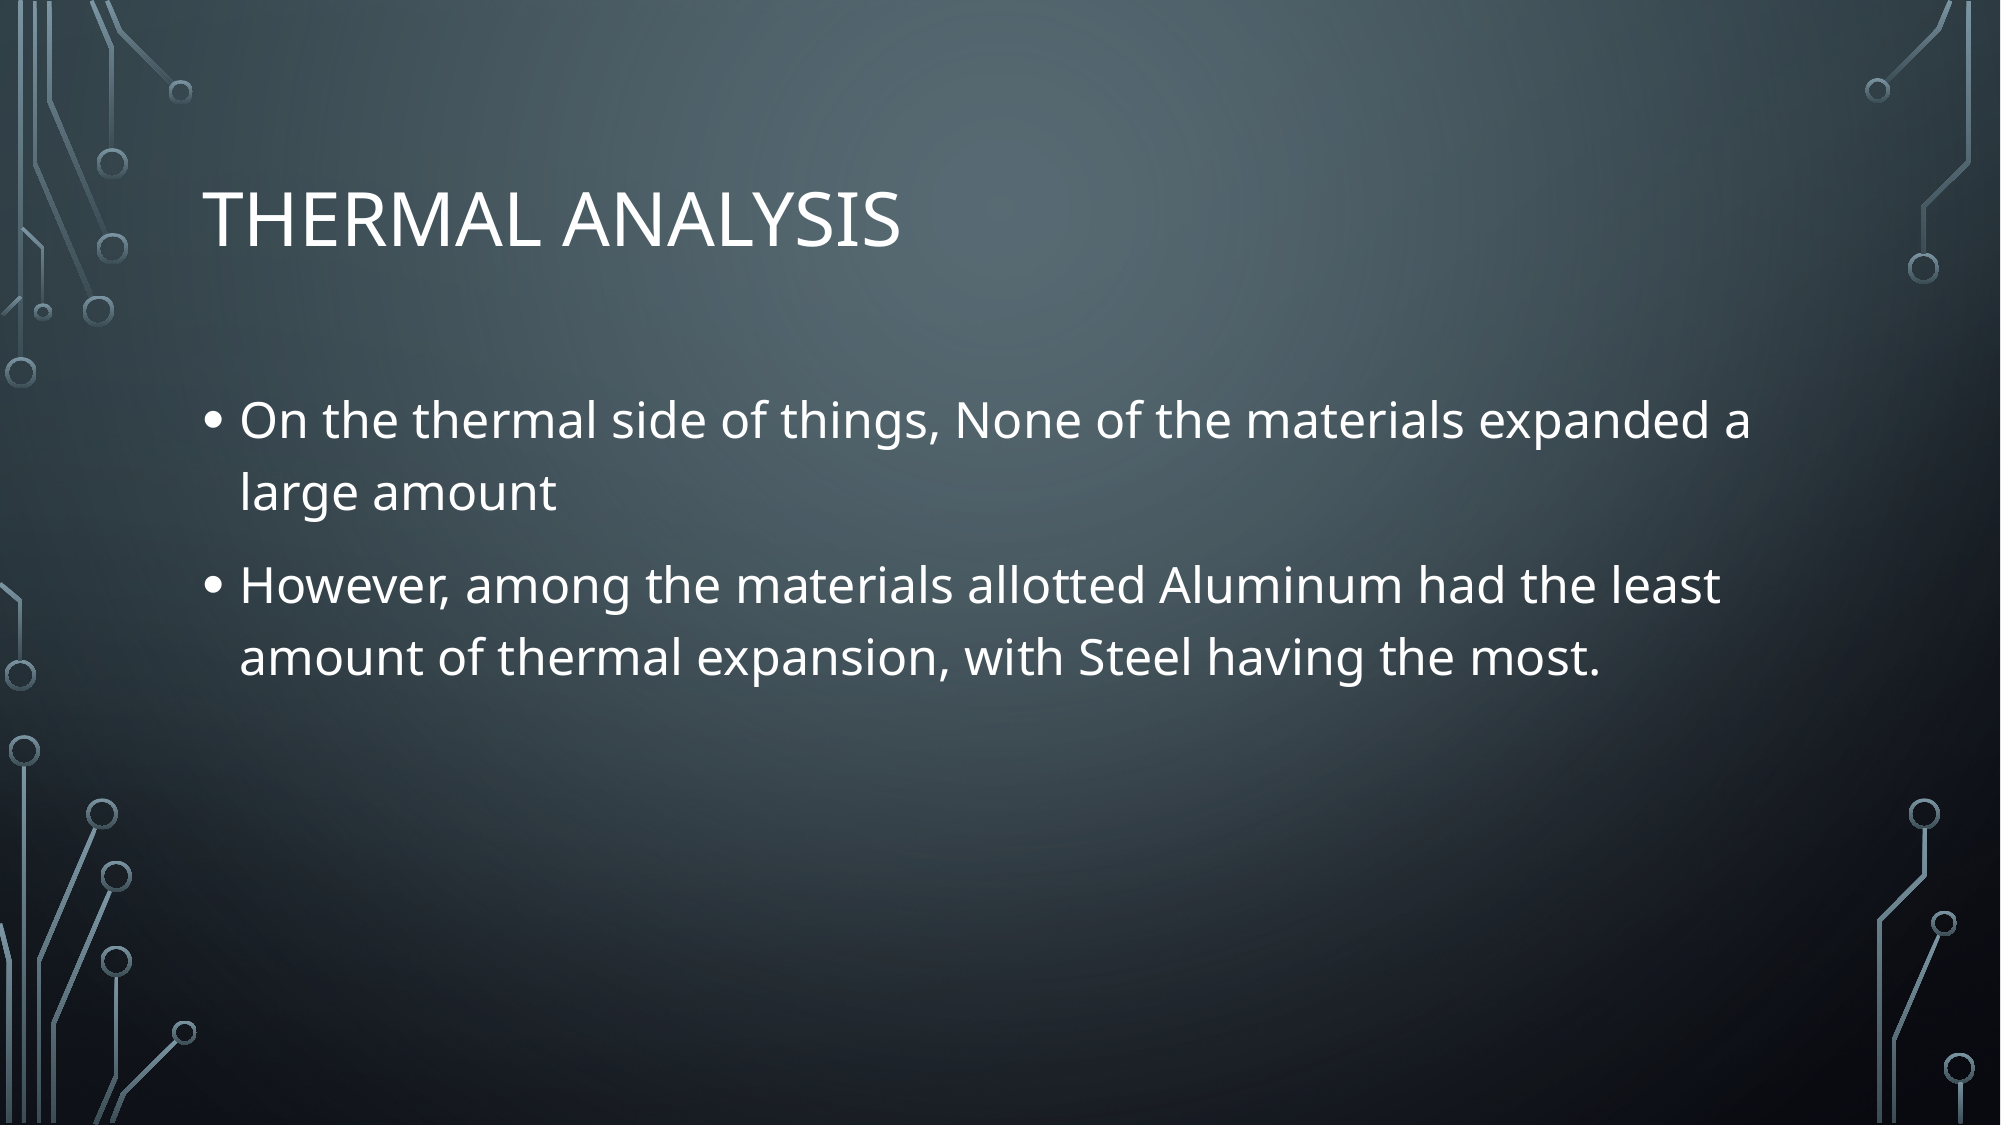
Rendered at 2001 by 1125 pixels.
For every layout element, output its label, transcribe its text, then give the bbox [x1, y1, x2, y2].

title Thermal Analysis [187, 101, 1813, 344]
list On the thermal side of things, None of the materials expanded a large amount However, among the materials allotted Aluminum had the least amount of thermal expansion, with Steel having the most. [187, 369, 1813, 950]
